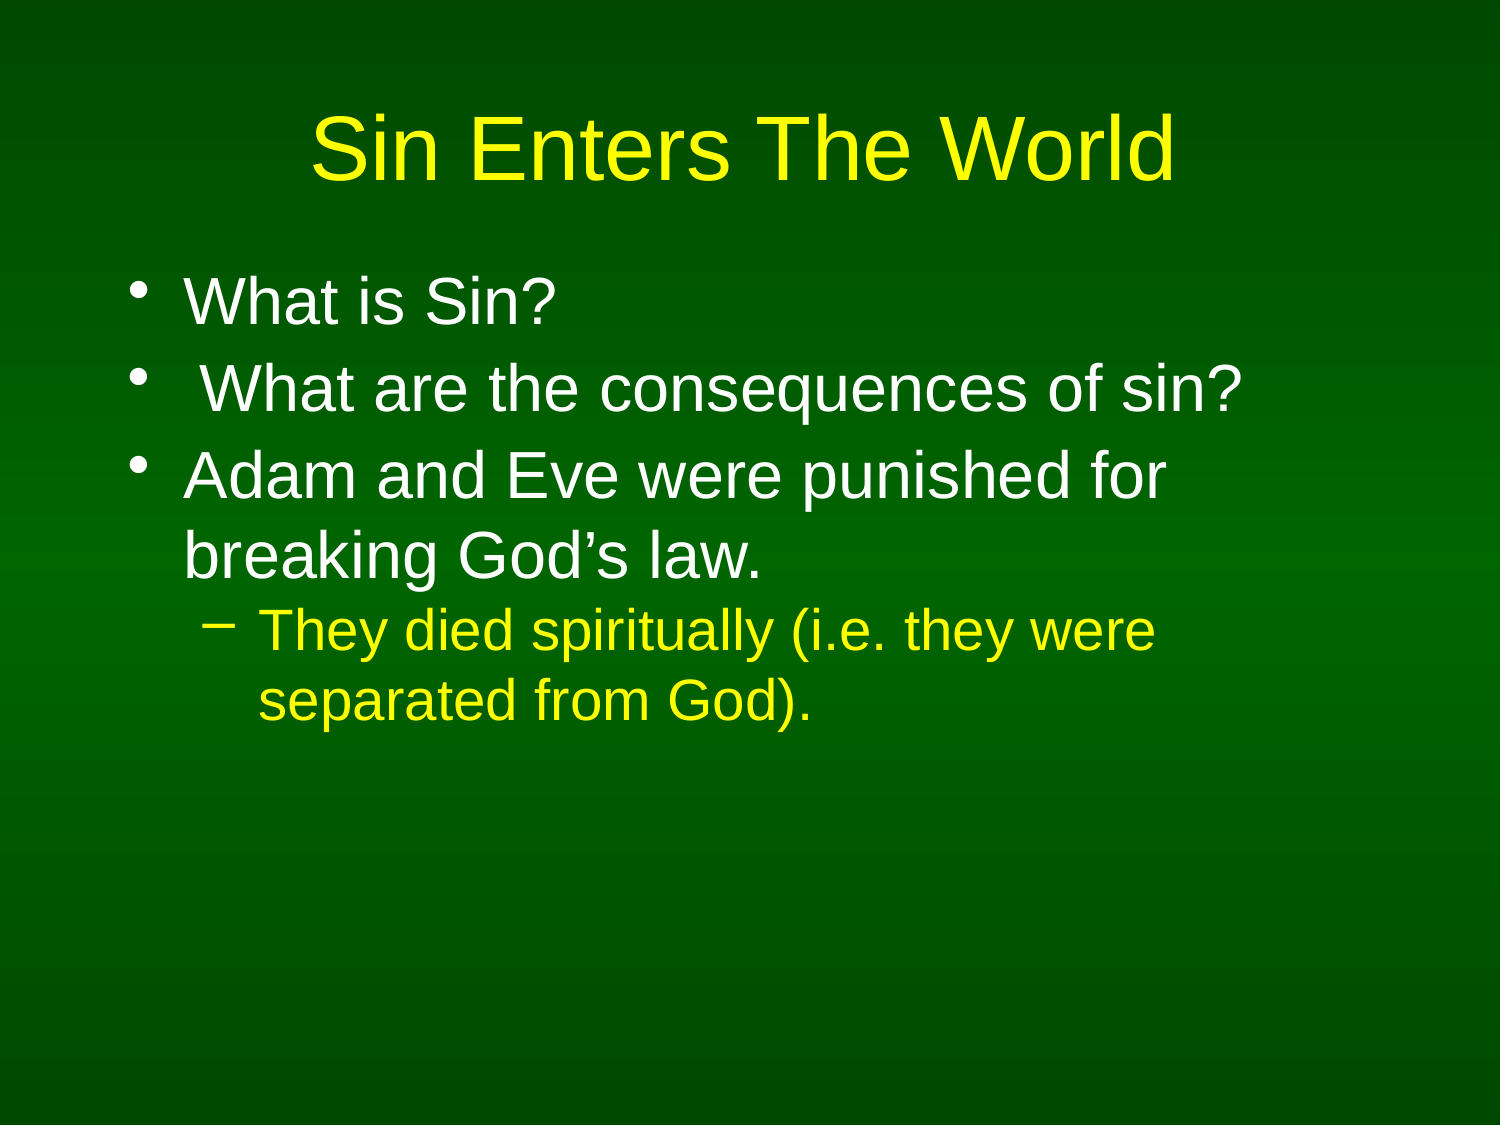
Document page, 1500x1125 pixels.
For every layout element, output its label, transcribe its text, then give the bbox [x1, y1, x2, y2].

text_box What are the consequences of sin? [112, 337, 1413, 424]
title Sin Enters The World [50, 50, 1438, 238]
text_box Adam and Eve were punished for breaking God’s law. They died spiritually (i.e. they were separated from God). [112, 424, 1413, 740]
list What is Sin? [112, 249, 1450, 338]
